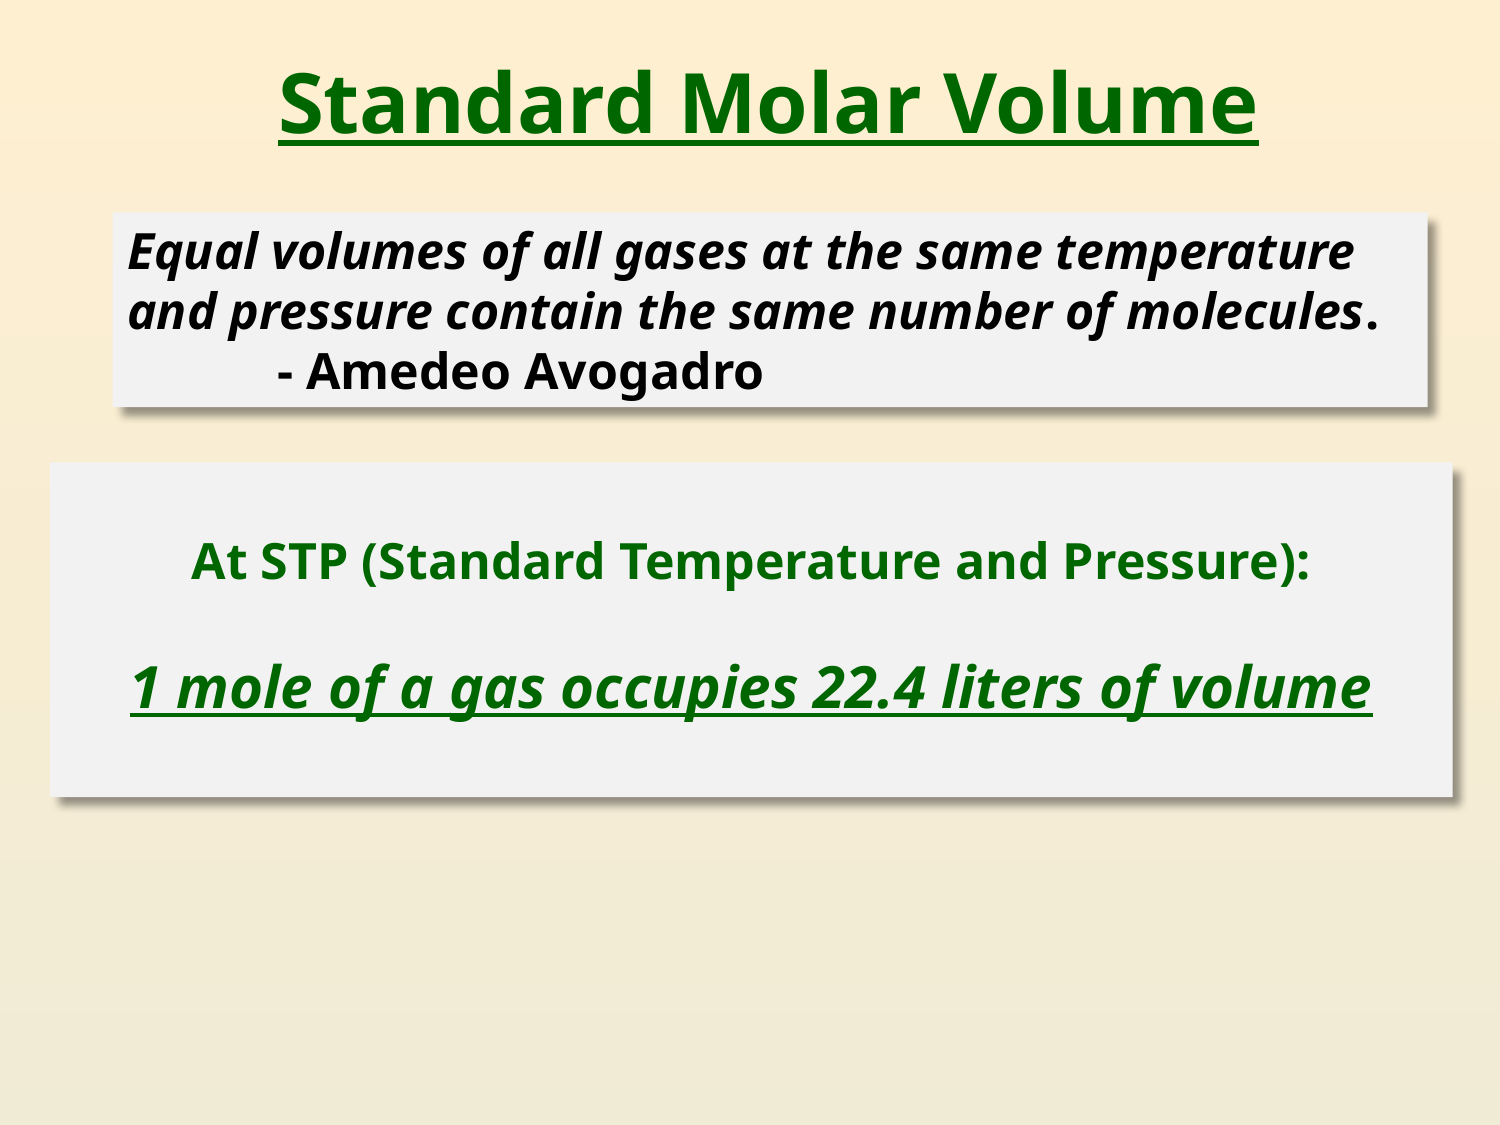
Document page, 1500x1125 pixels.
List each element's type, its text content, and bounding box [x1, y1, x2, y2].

text_box At STP (Standard Temperature and Pressure): 1 mole of a gas occupies 22.4 liters of volume [50, 462, 1453, 798]
title Standard Molar Volume [99, 37, 1438, 163]
text_box Equal volumes of all gases at the same temperature and pressure contain the same number of molecules. - Amedeo Avogadro [112, 212, 1428, 408]
